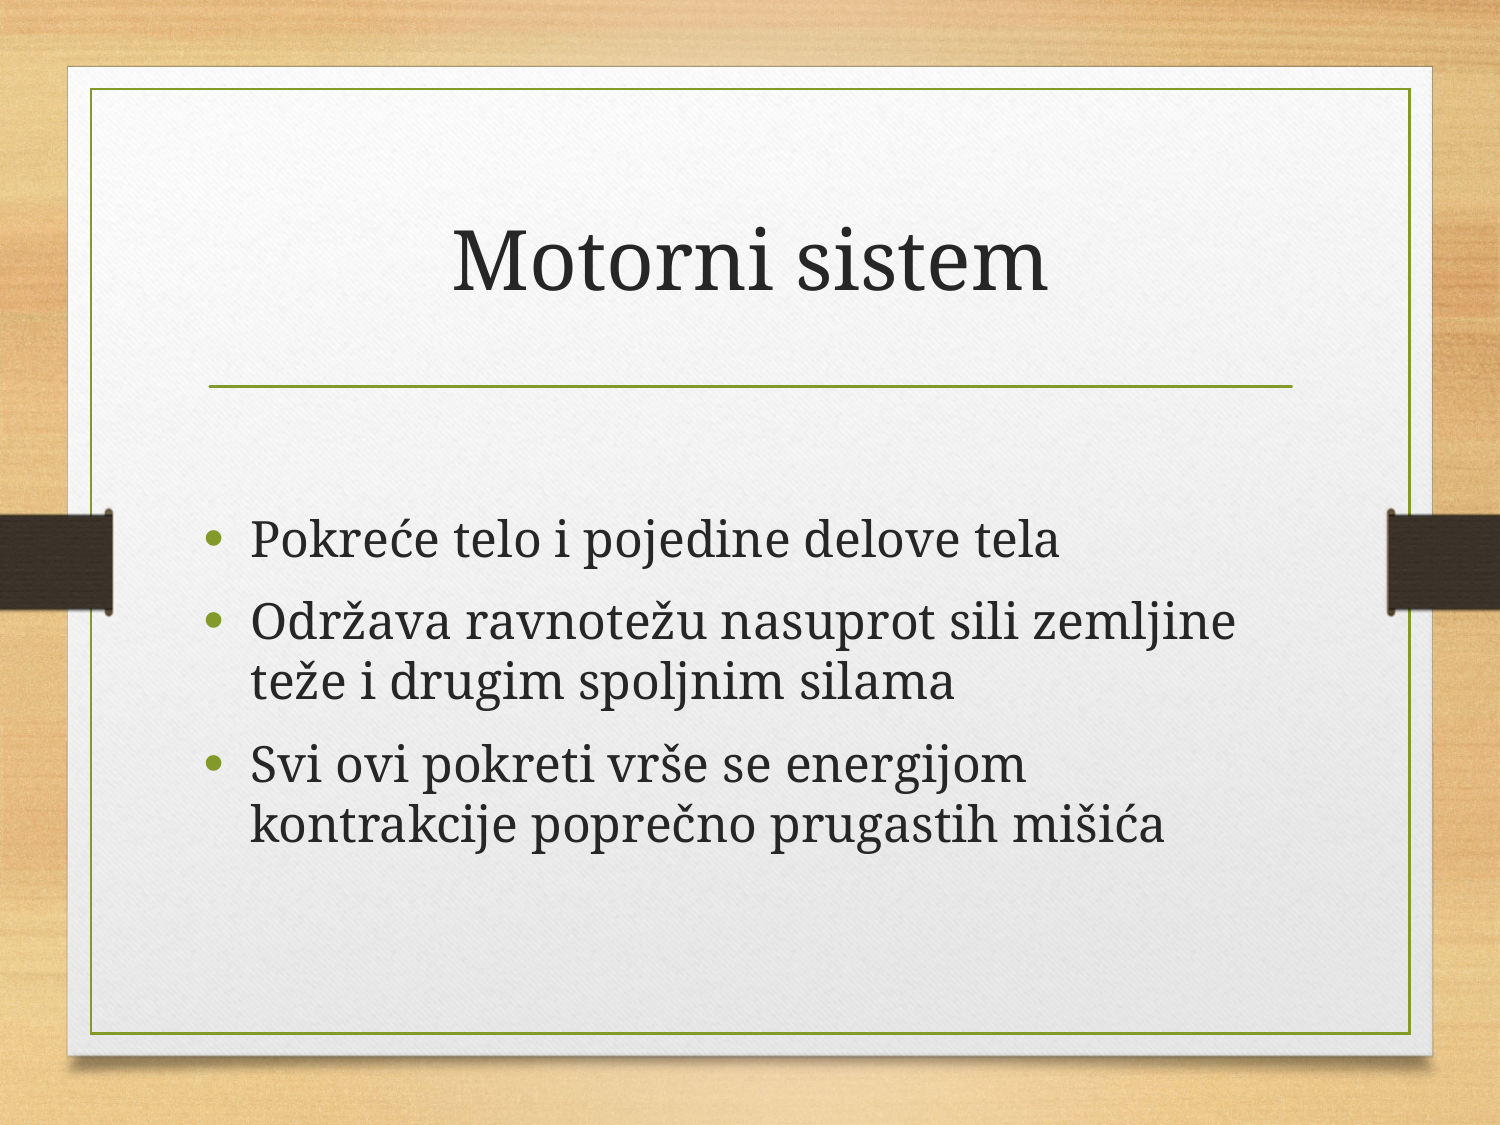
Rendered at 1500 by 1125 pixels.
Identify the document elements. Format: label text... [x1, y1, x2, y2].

list Pokreće telo i pojedine delove tela Održava ravnotežu nasuprot sili zemljine teže i drugim spoljnim silama Svi ovi pokreti vrše se energijom kontrakcije poprečno prugastih mišića [188, 500, 1304, 1066]
picture [0, 0, 1500, 1125]
title Motorni sistem [193, 150, 1309, 365]
